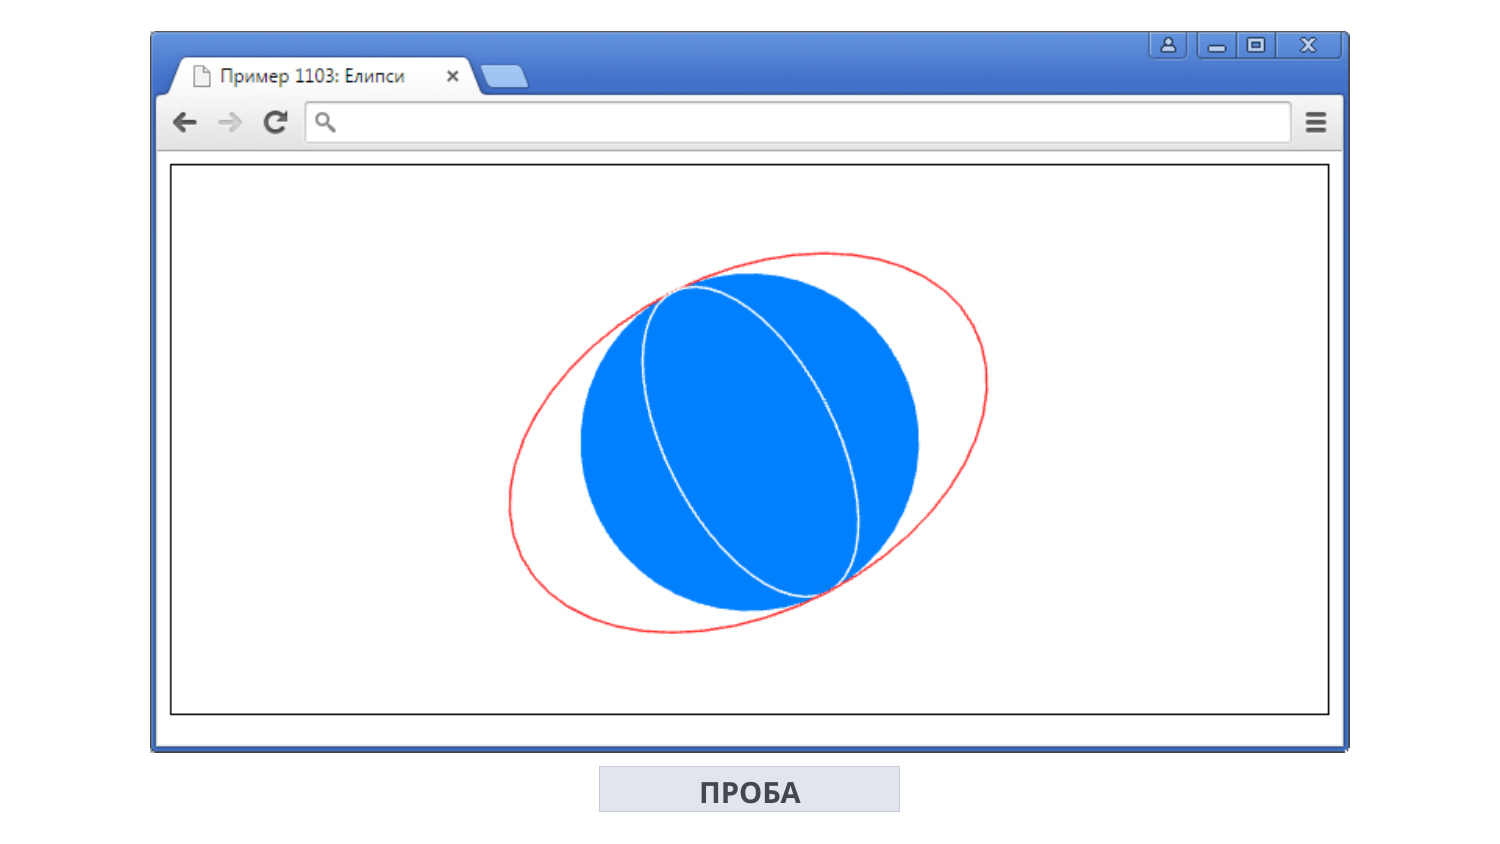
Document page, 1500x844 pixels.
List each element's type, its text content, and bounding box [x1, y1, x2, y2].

picture [149, 31, 1351, 753]
text_box ПРОБА [599, 766, 900, 812]
